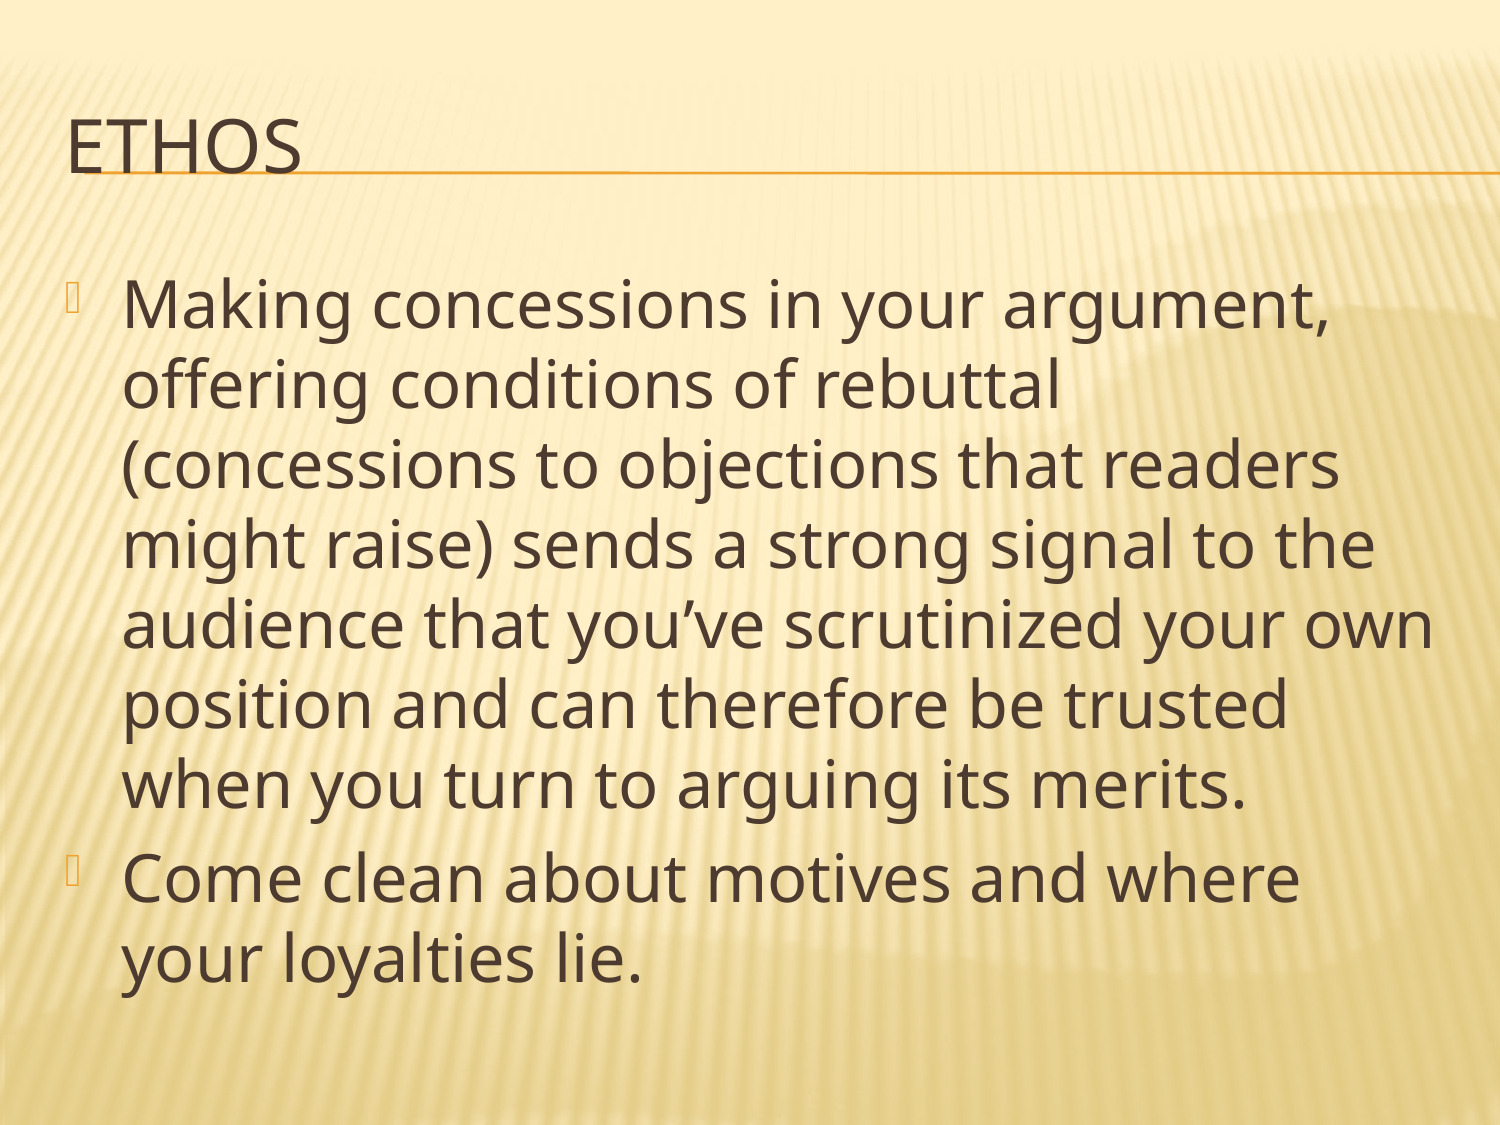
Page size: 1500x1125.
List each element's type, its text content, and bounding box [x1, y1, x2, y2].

title Ethos [50, 75, 1475, 213]
list Making concessions in your argument, offering conditions of rebuttal (concessions to objections that readers might raise) sends a strong signal to the audience that you’ve scrutinized your own position and can therefore be trusted when you turn to arguing its merits. Come clean about motives and where your loyalties lie. [50, 254, 1475, 998]
